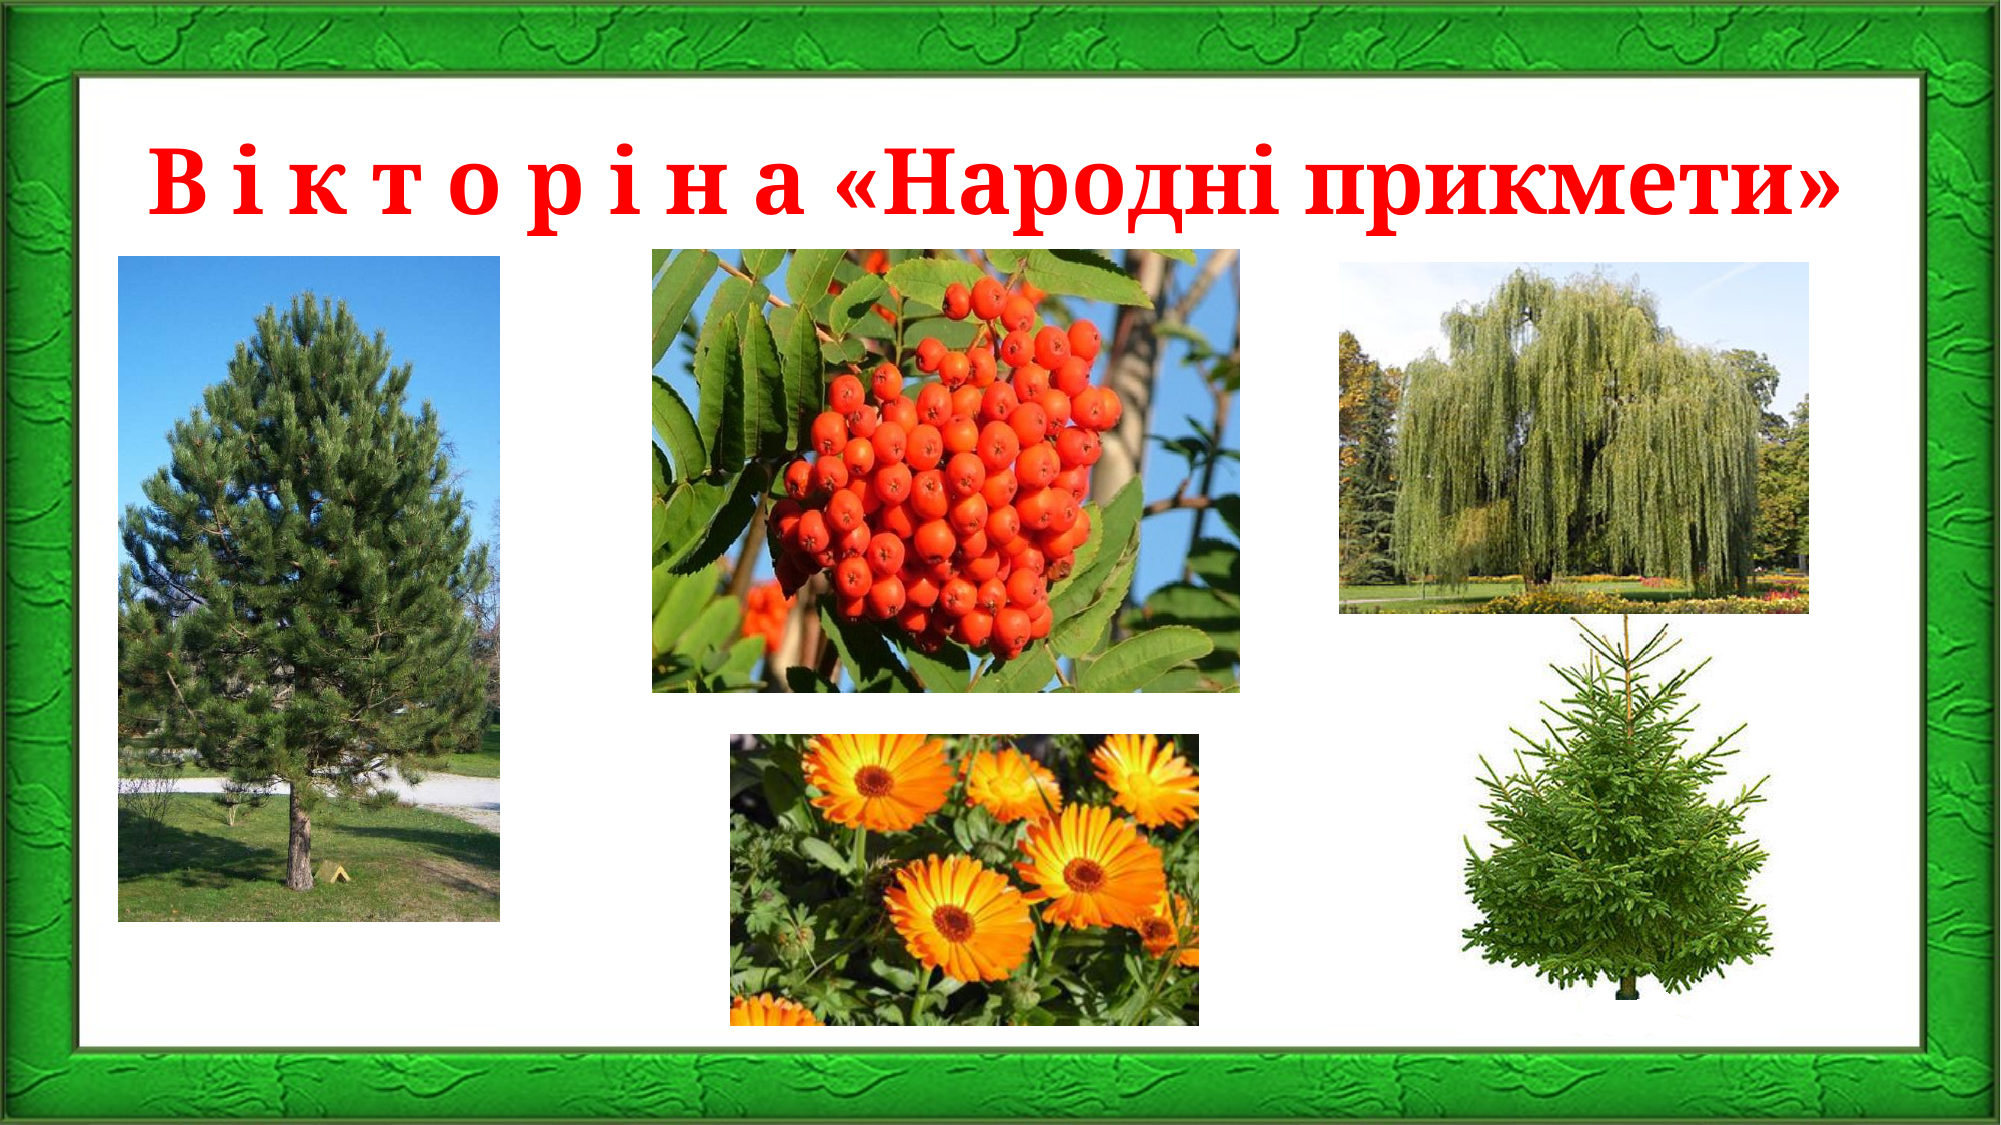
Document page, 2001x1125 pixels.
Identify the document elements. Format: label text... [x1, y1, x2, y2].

picture [0, 0, 2001, 1125]
title В і к т о р і н а «Народні прикмети» [88, 88, 1906, 281]
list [1457, 615, 1779, 1038]
